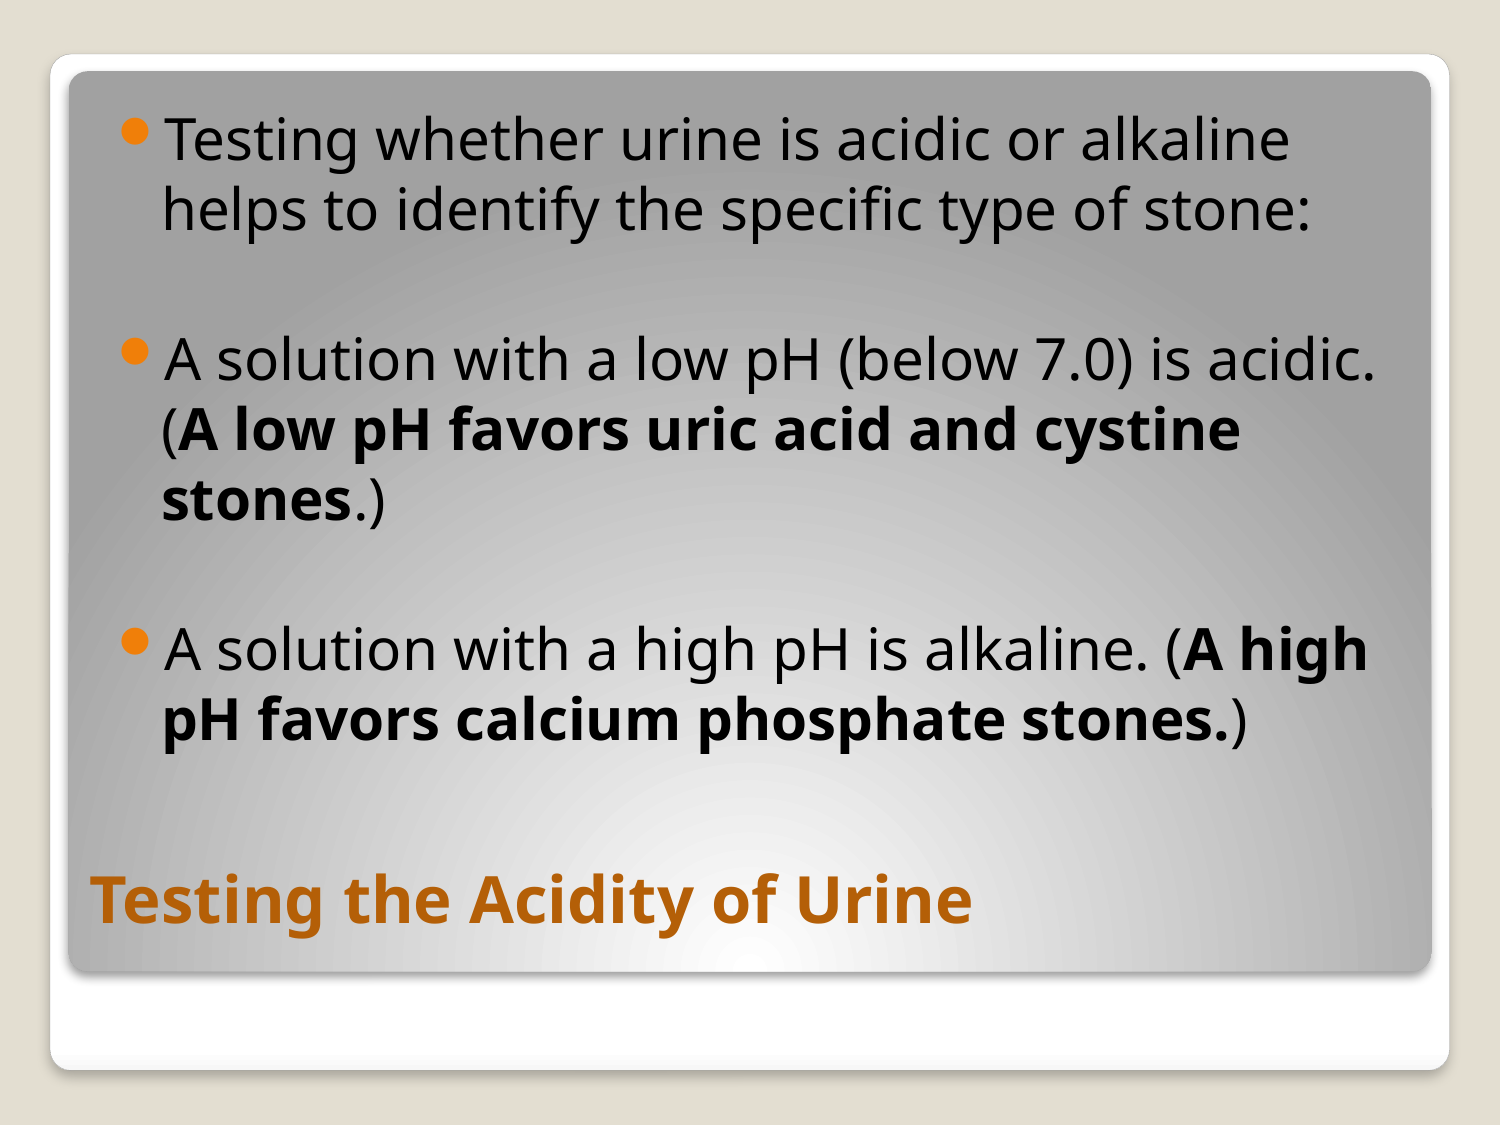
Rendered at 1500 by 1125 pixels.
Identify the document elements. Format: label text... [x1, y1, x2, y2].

list Testing whether urine is acidic or alkaline helps to identify the specific type of stone: A solution with a low pH (below 7.0) is acidic. (A low pH favors uric acid and cystine stones.) A solution with a high pH is alkaline. (A high pH favors calcium phosphate stones.) [87, 87, 1463, 1000]
title Testing the Acidity of Urine [75, 849, 1418, 1023]
